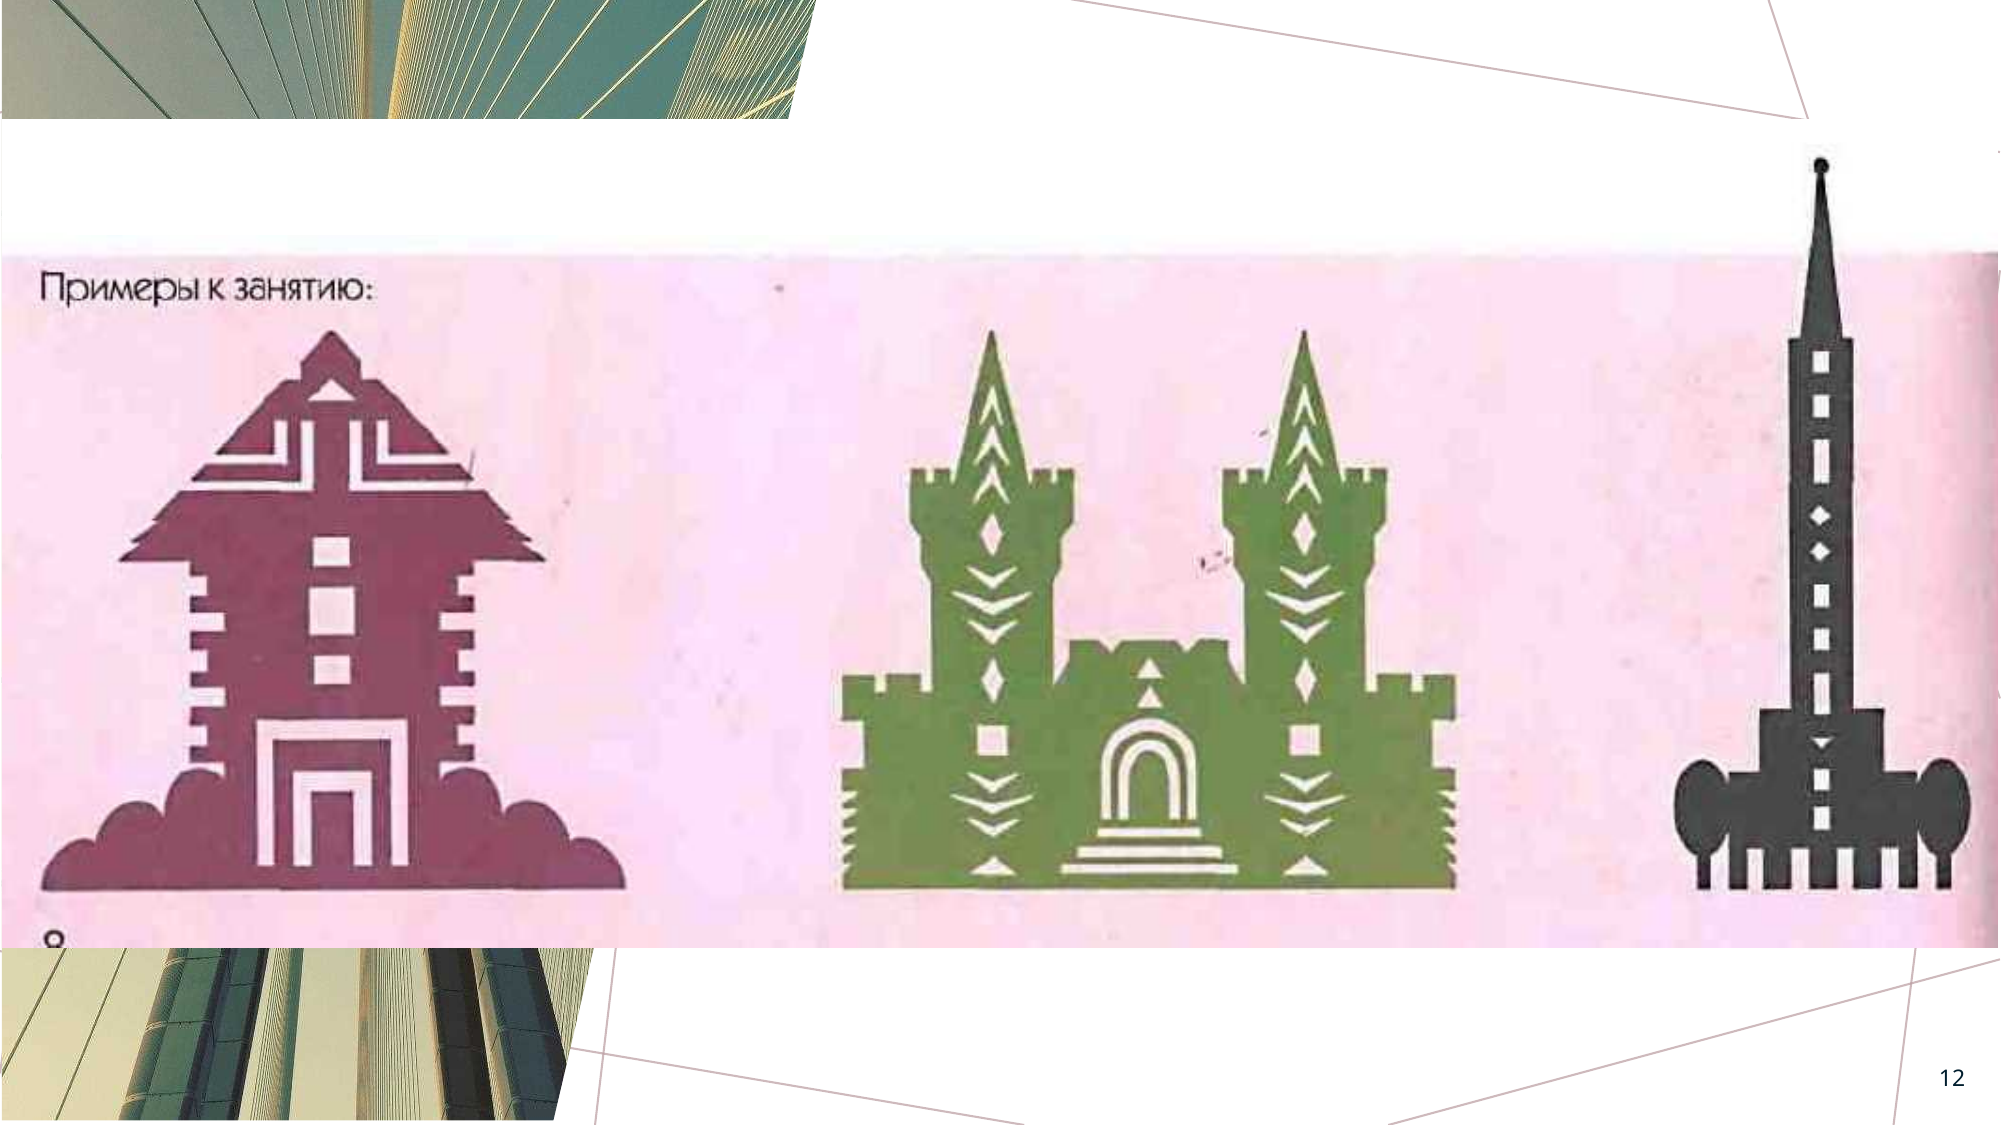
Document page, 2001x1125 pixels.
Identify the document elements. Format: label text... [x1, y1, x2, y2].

picture [1, 0, 1998, 1121]
slide_number 12 [1903, 1049, 1981, 1110]
